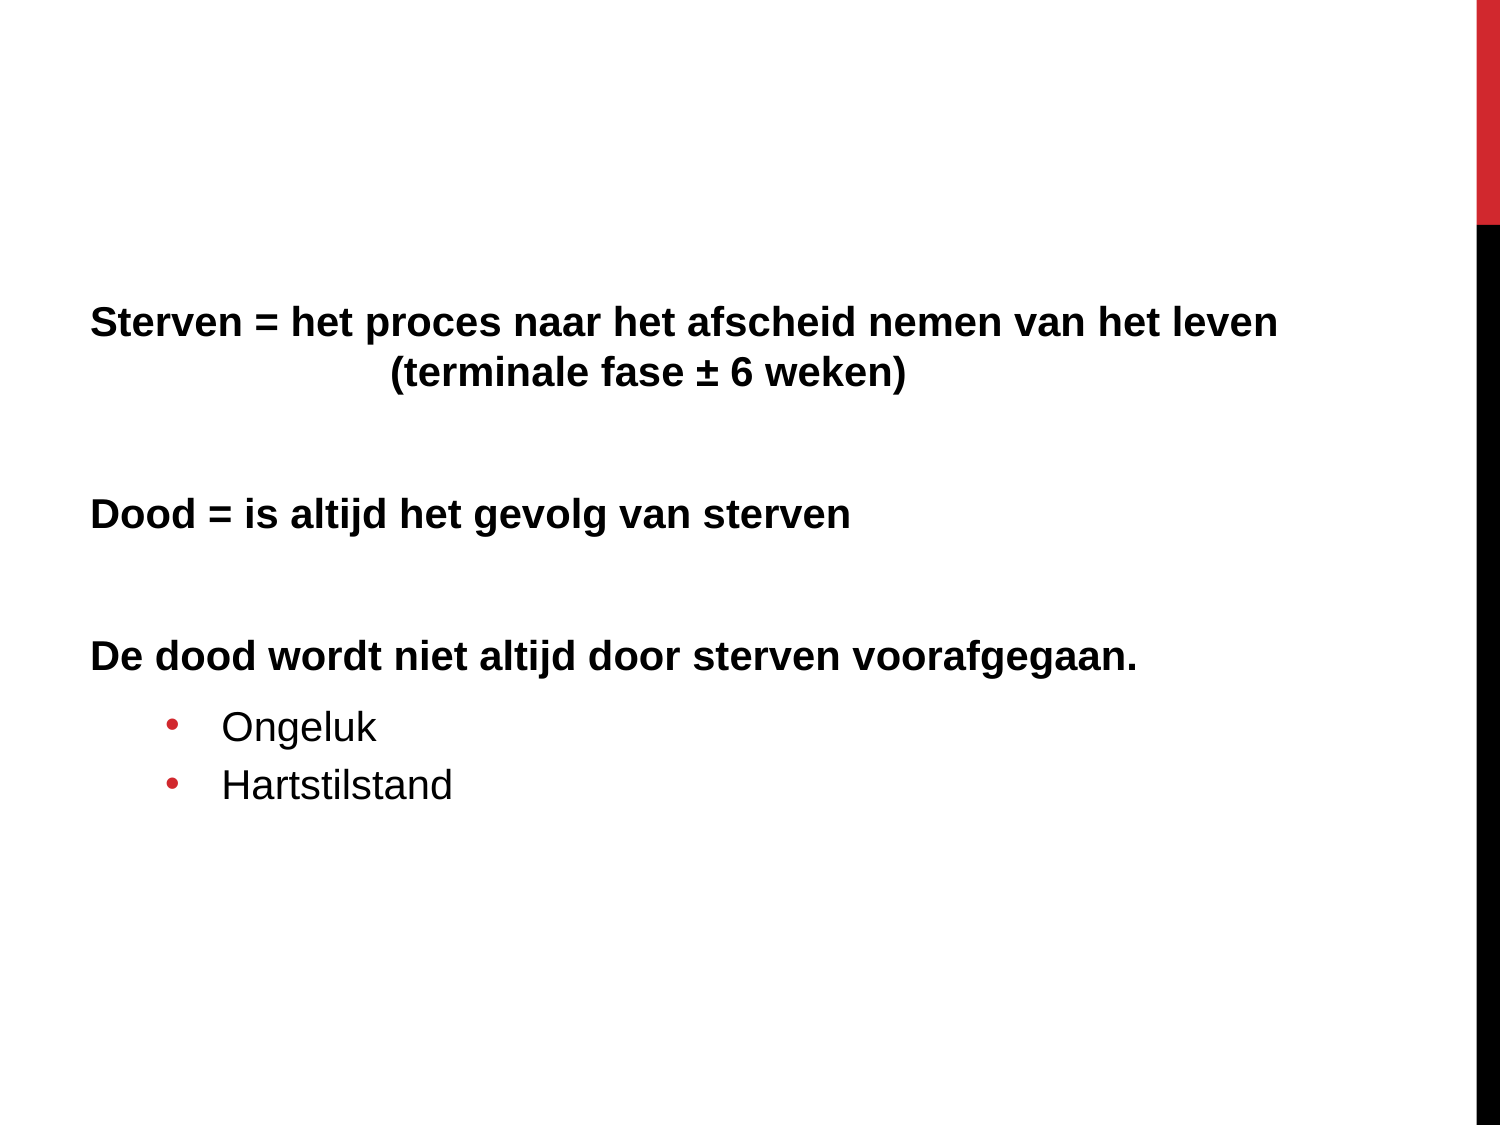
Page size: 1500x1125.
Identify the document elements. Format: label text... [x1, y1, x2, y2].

list Sterven = het proces naar het afscheid nemen van het leven (terminale fase ± 6 weken) Dood = is altijd het gevolg van sterven De dood wordt niet altijd door sterven voorafgegaan. Ongeluk Hartstilstand [75, 287, 1325, 1005]
